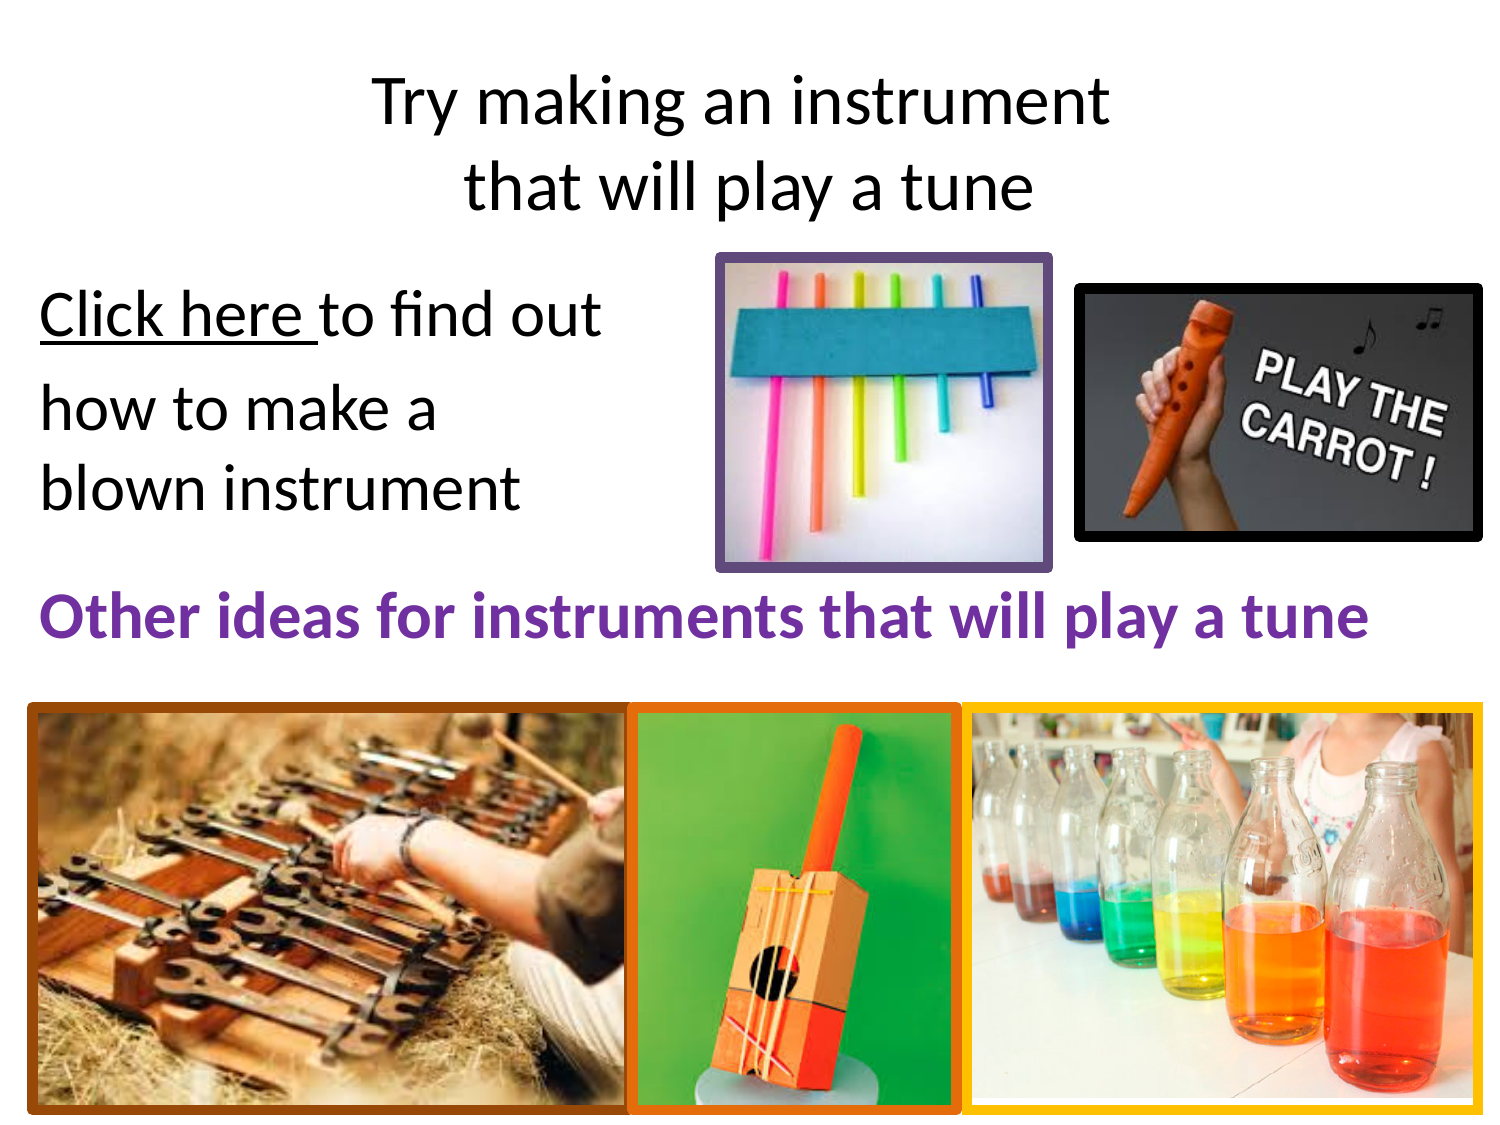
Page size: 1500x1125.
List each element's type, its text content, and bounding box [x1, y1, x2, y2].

picture [724, 262, 1044, 563]
picture [637, 712, 952, 1105]
picture [1084, 293, 1474, 532]
title Try making an instrument that will play a tune [75, 45, 1425, 233]
picture [971, 712, 1474, 1106]
picture [37, 712, 624, 1105]
list Click here to find out how to make a blown instrument Other ideas for instruments that will play a tune [24, 262, 1500, 1125]
